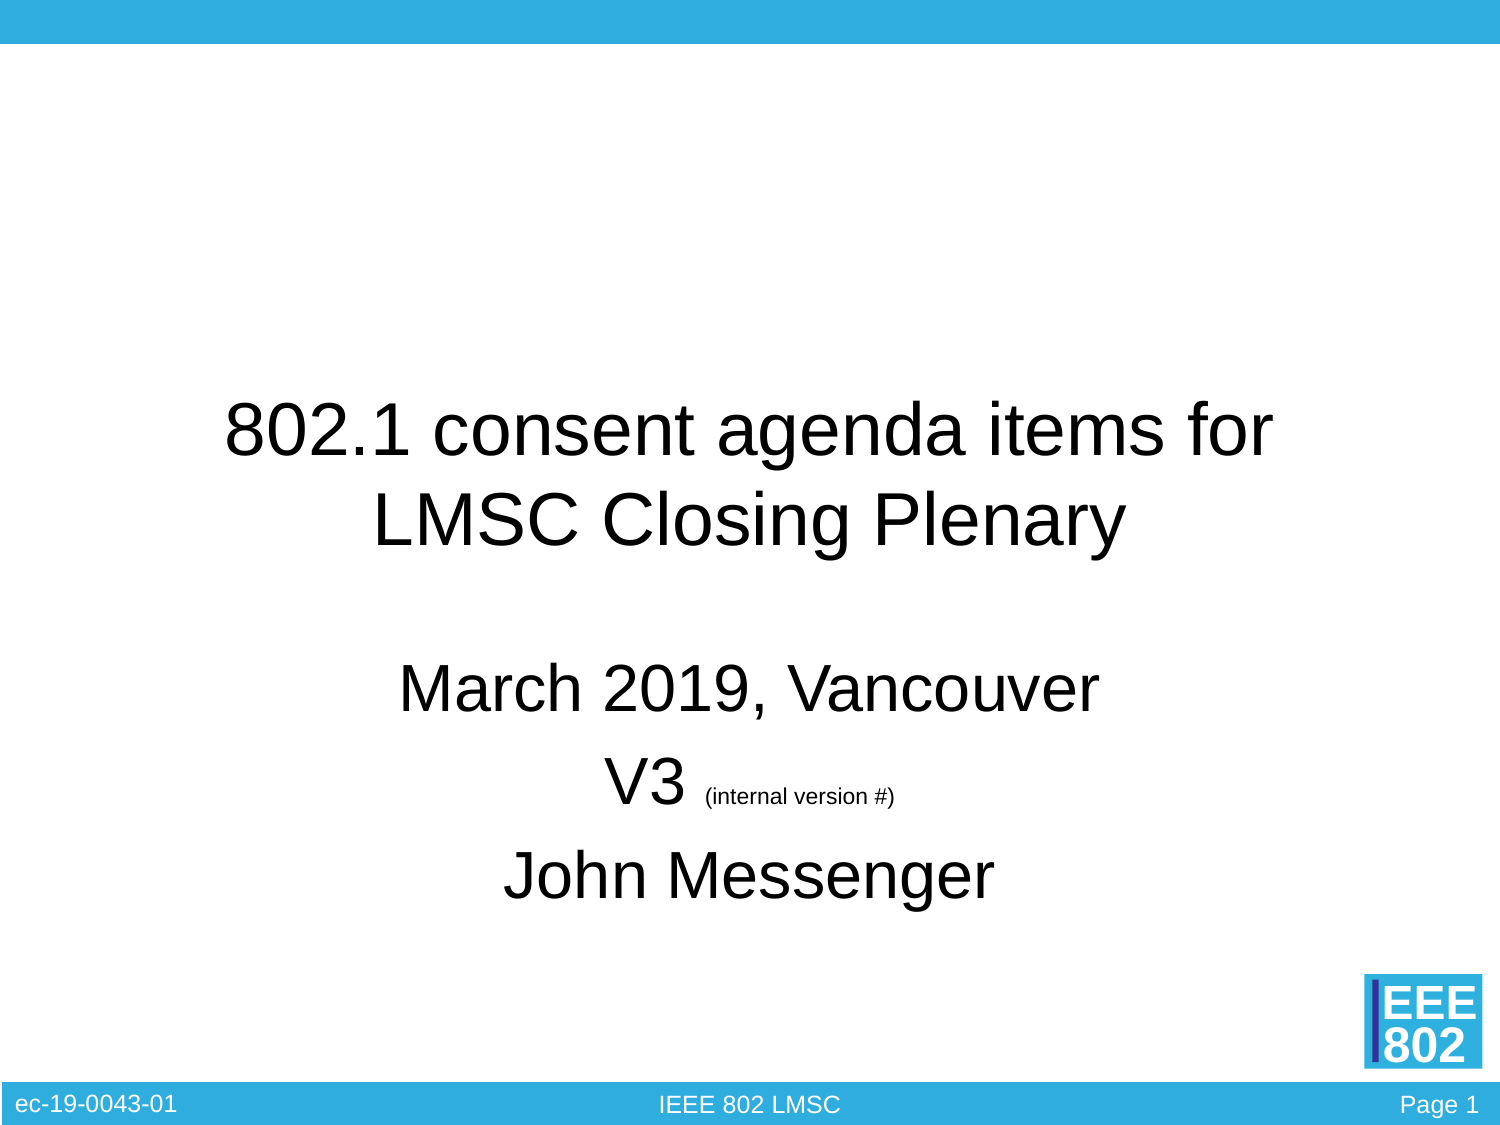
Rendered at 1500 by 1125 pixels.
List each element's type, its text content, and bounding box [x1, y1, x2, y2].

title 802.1 consent agenda items for LMSC Closing Plenary [112, 349, 1388, 591]
subtitle March 2019, Vancouver V3 (internal version #) John Messenger [225, 637, 1275, 925]
